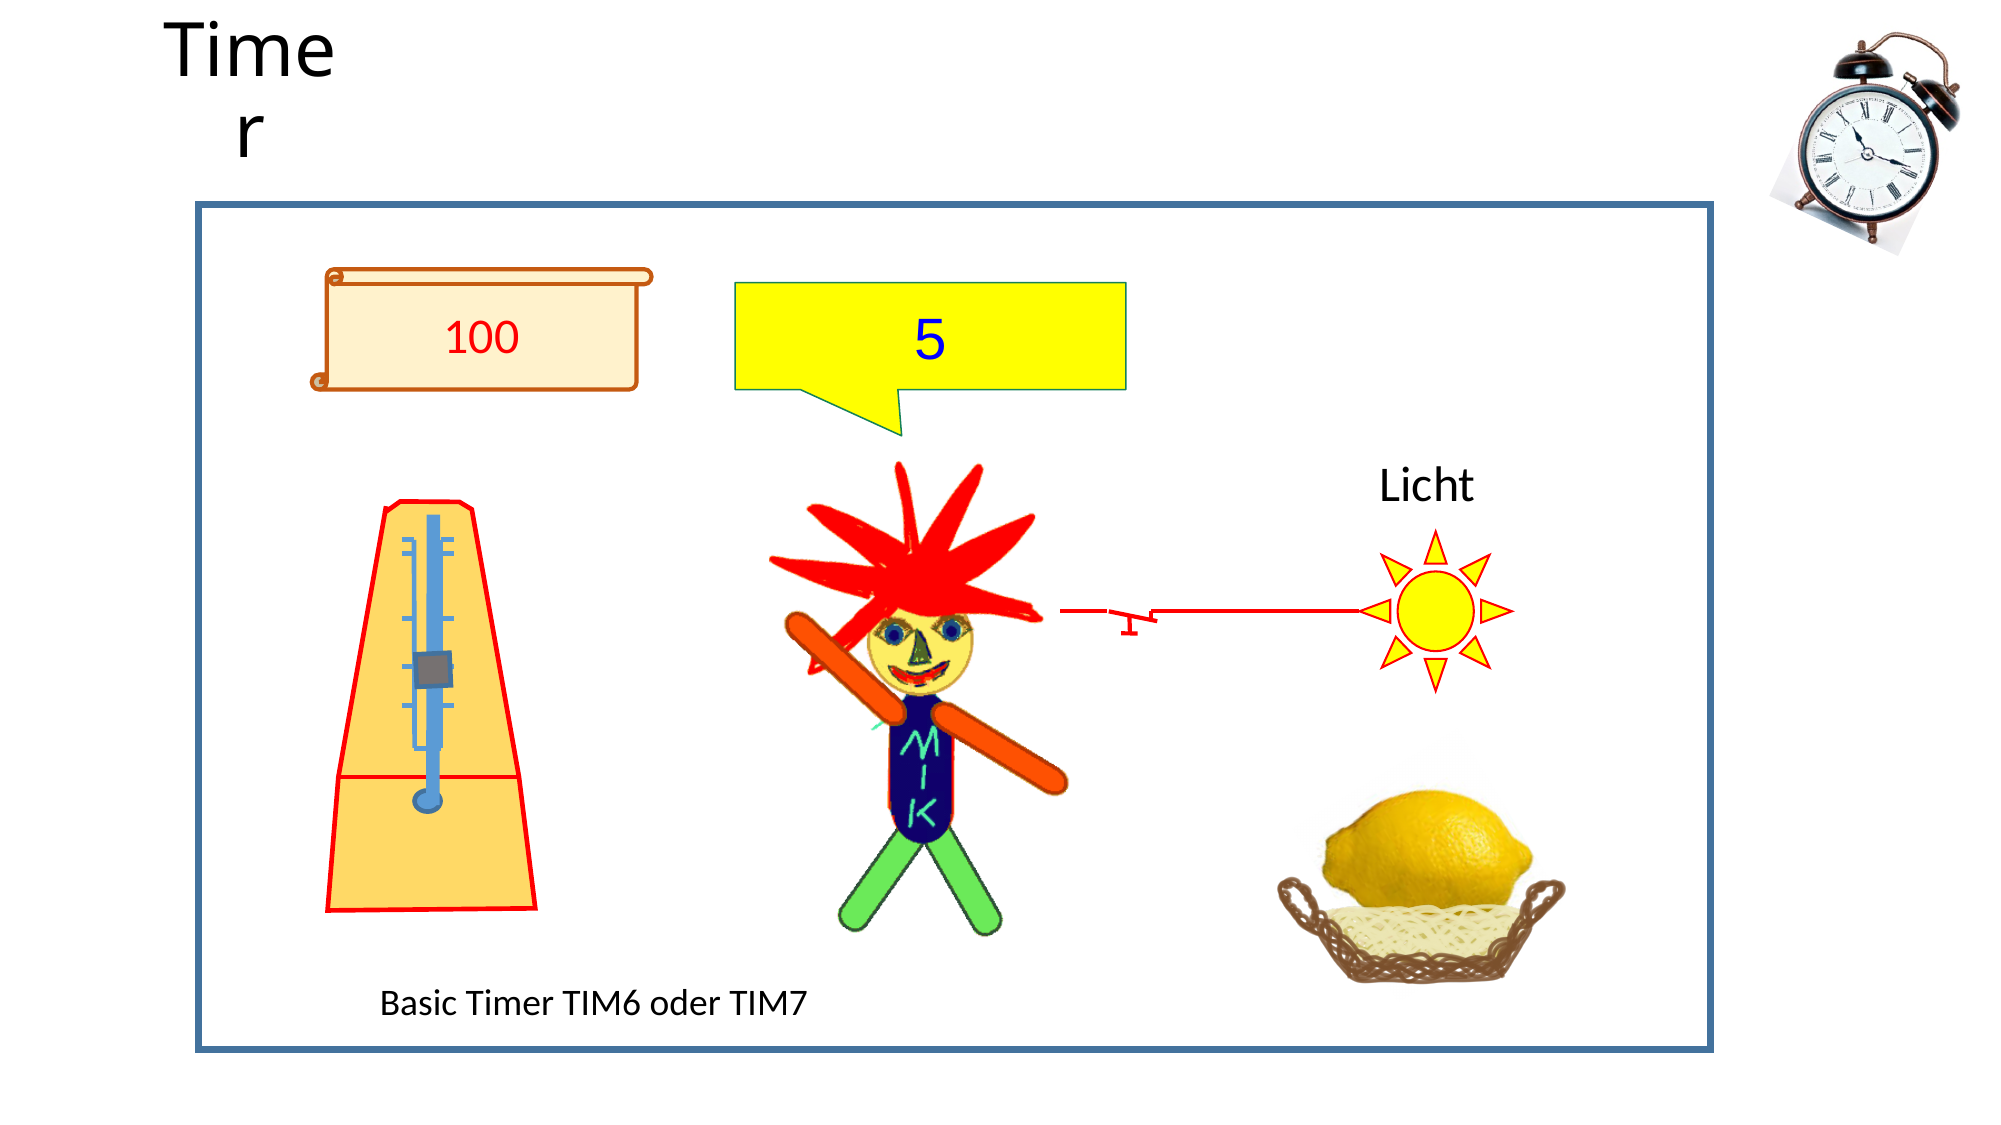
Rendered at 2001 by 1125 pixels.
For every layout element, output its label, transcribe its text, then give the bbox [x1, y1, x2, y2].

title Timer [139, 108, 361, 182]
picture [1769, 0, 1990, 257]
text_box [198, 204, 1711, 1057]
